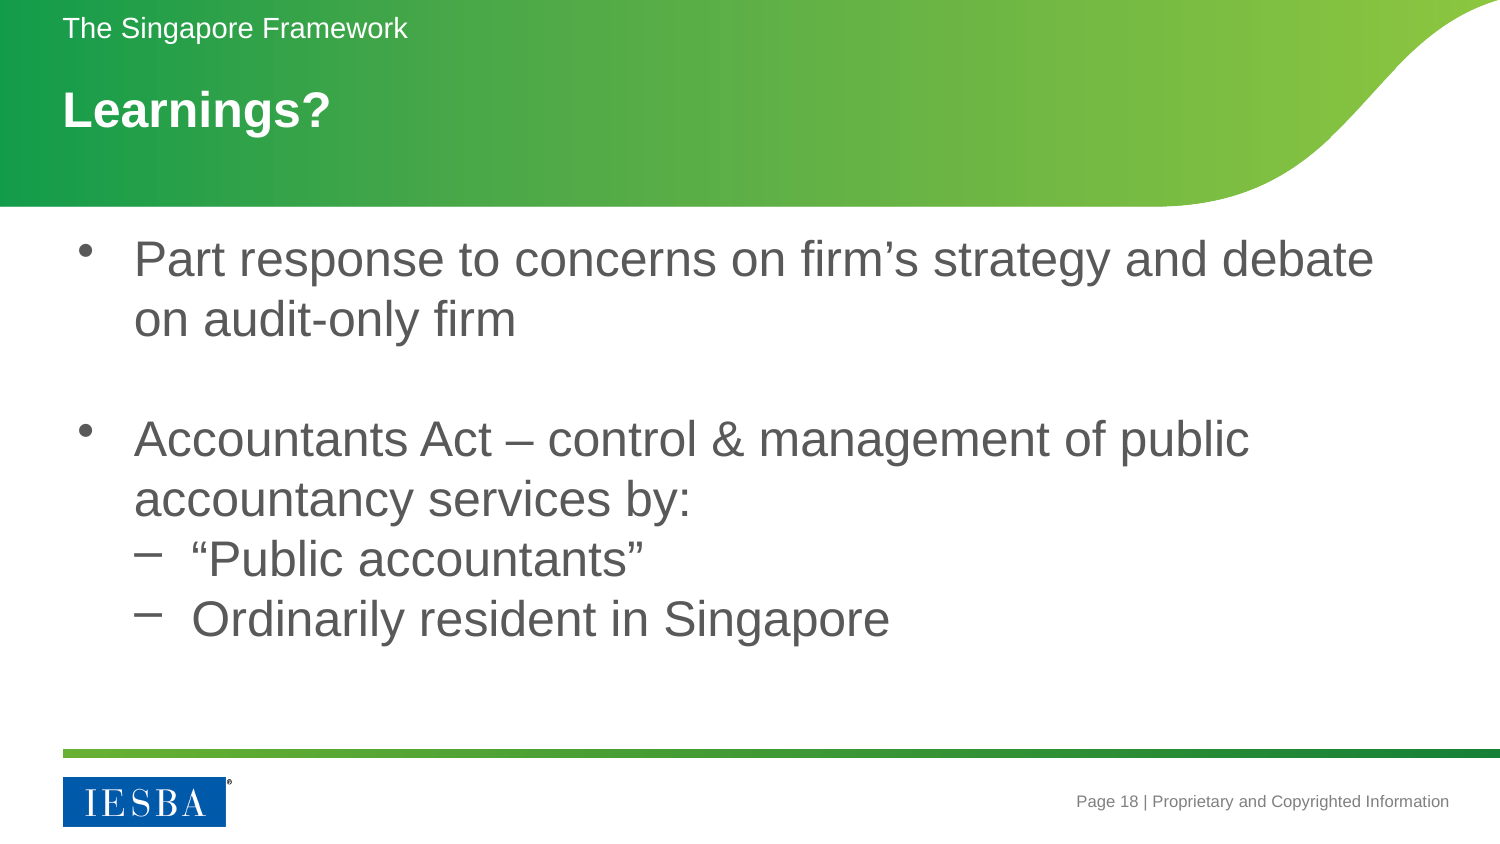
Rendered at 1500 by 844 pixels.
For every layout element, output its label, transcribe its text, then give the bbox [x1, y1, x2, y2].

title Learnings? [62, 75, 1300, 141]
picture [0, 0, 1500, 207]
picture [63, 777, 232, 827]
subtitle The Singapore Framework [62, 9, 500, 38]
list Part response to concerns on firm’s strategy and debate on audit-only firm Accountants Act – control & management of public accountancy services by: “Public accountants” Ordinarily resident in Singapore [62, 219, 1450, 722]
